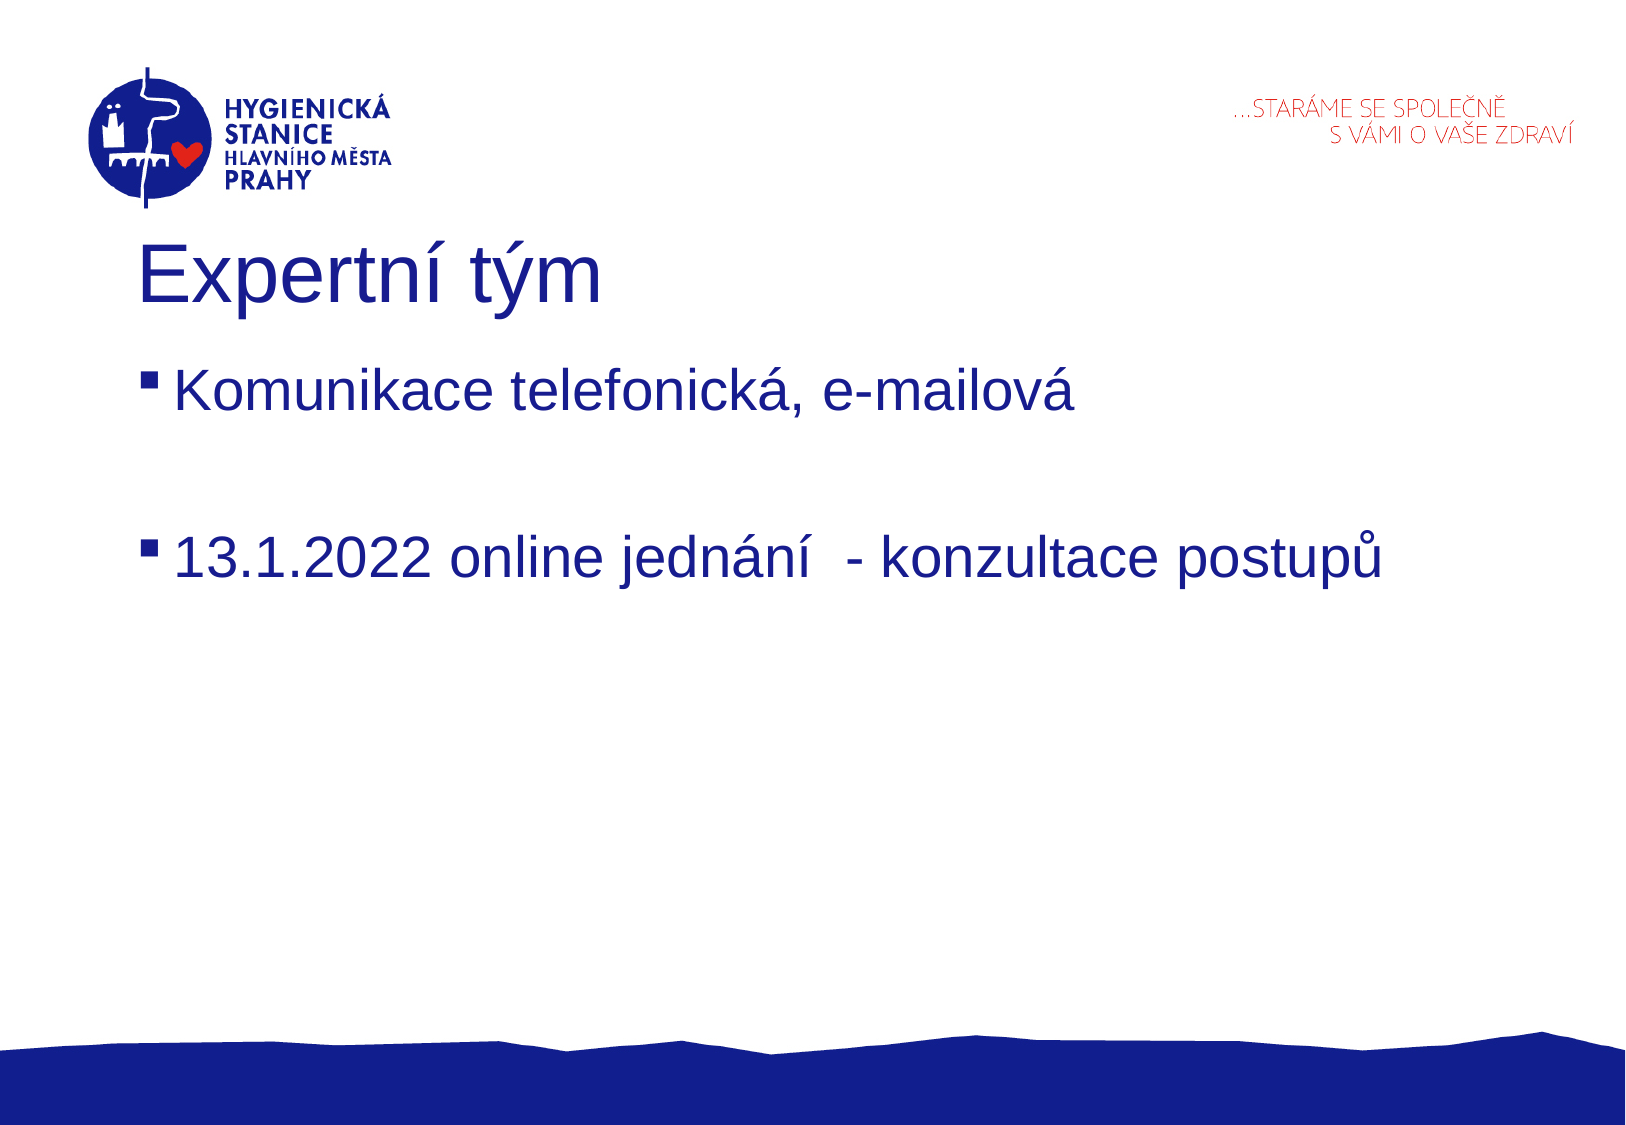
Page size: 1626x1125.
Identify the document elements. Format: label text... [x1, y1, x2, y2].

list Komunikace telefonická, e-mailová 13.1.2022 online jednání - konzultace postupů [121, 352, 1523, 1010]
picture [0, 0, 1626, 1125]
title Expertní tým [121, 166, 1523, 352]
